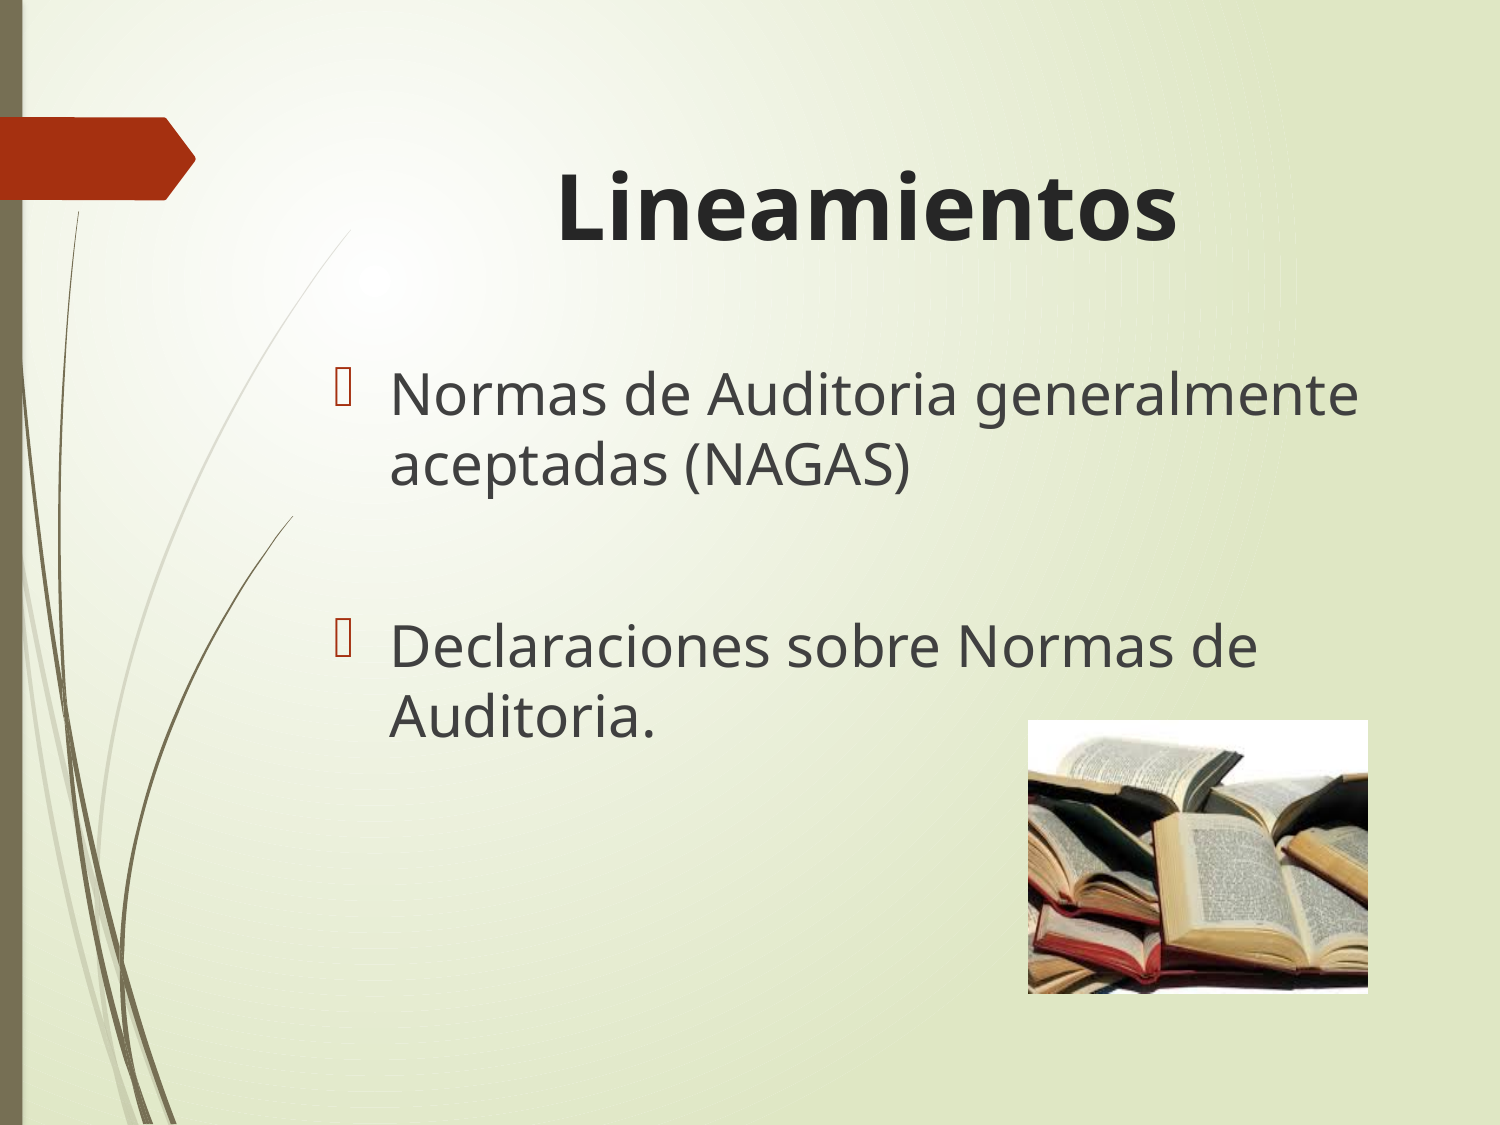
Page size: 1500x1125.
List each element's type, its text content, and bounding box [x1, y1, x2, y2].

title Lineamientos [318, 141, 1415, 293]
list Normas de Auditoria generalmente aceptadas (NAGAS) Declaraciones sobre Normas de Auditoria. [318, 350, 1416, 970]
picture [1028, 720, 1368, 995]
